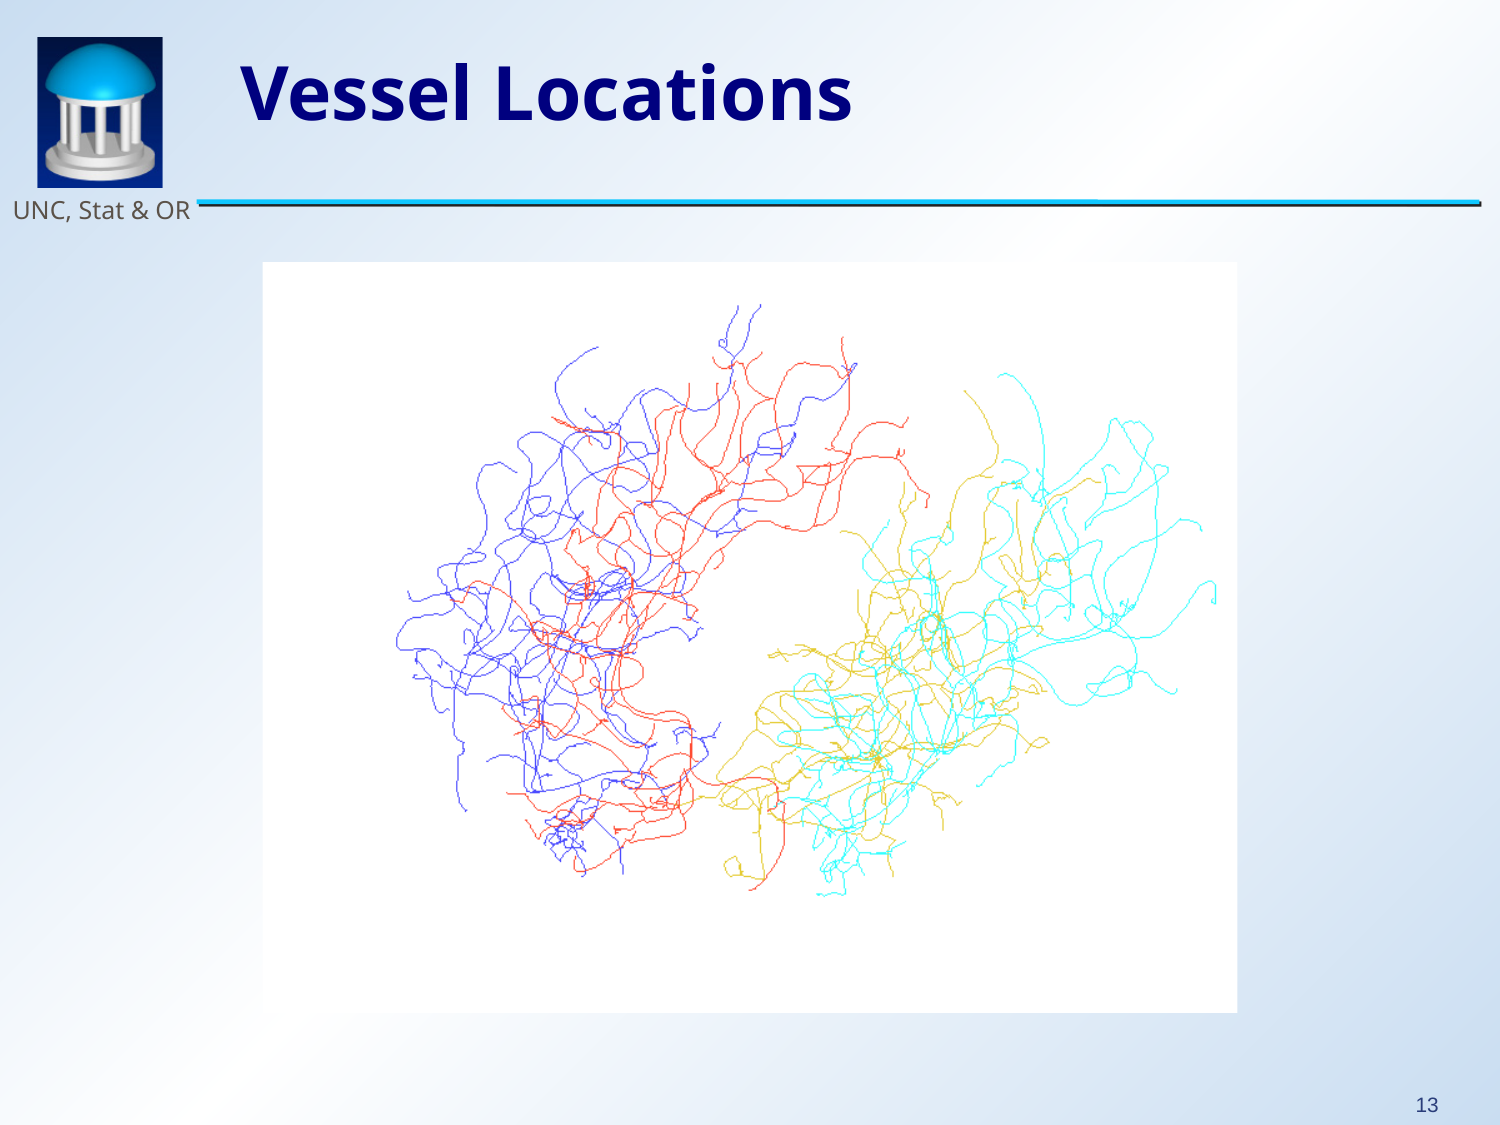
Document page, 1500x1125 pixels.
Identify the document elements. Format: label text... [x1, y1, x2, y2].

title Vessel Locations [224, 24, 1398, 156]
picture [262, 262, 1238, 1013]
